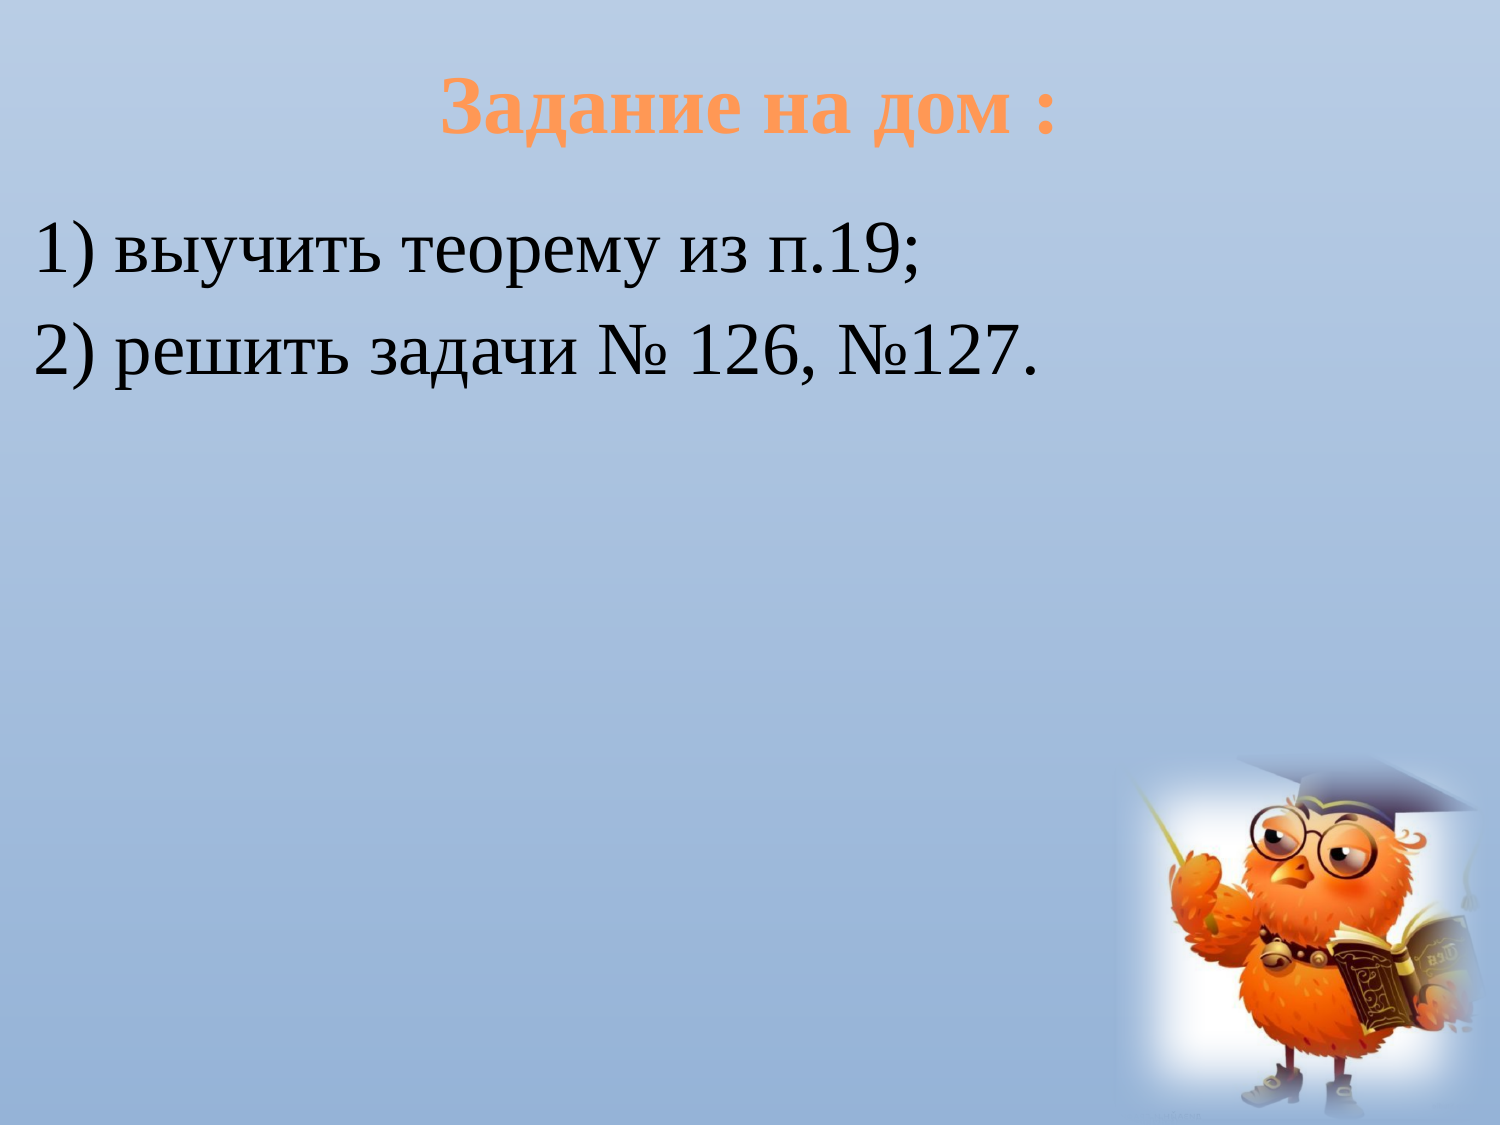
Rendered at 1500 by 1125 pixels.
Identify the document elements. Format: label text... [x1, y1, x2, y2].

text_box 1) выучить теорему из п.19; 2) решить задачи № 126, №127. [0, 189, 1477, 500]
text_box Задание на дом : [23, 42, 1477, 158]
picture [1105, 745, 1493, 1125]
